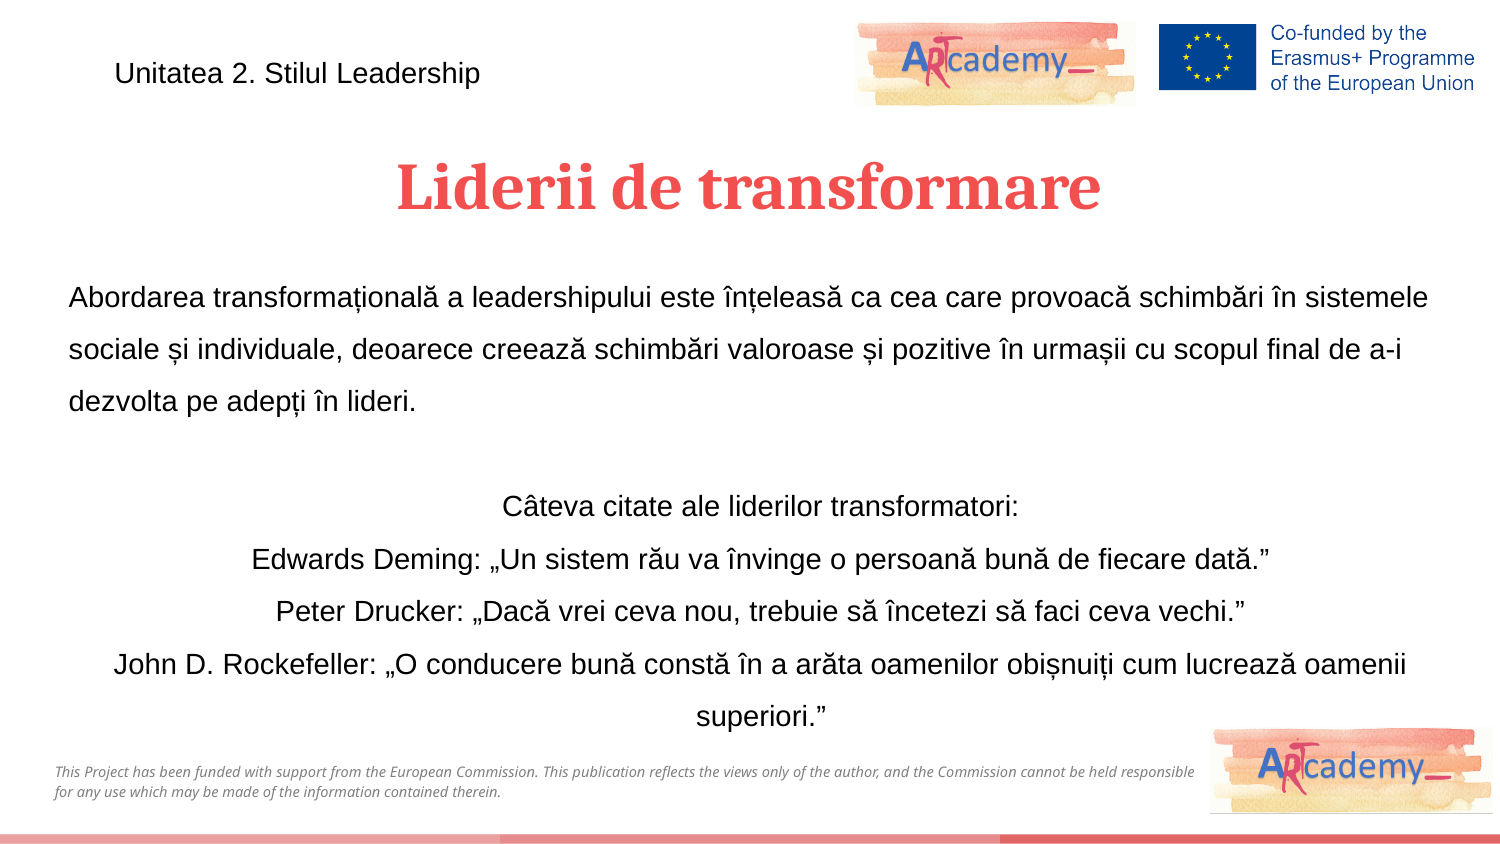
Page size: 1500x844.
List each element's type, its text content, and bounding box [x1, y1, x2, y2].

text_box This Project has been funded with support from the European Commission. This publication reflects the views only of the author, and the Commission cannot be held responsible for any use which may be made of the information contained therein. [39, 754, 1205, 799]
picture [1210, 709, 1493, 844]
list Abordarea transformațională a leadershipului este înțeleasă ca cea care provoacă schimbări în sistemele sociale și individuale, deoarece creează schimbări valoroase și pozitive în urmașii cu scopul final de a-i dezvolta pe adepți în lideri. Câteva citate ale liderilor transformatori: Edwards Deming: „Un sistem rău va învinge o persoană bună de fiecare dată.” Peter Drucker: „Dacă vrei ceva nou, trebuie să încetezi să faci ceva vechi.” John D. Rockefeller: „O conducere bună constă în a arăta oamenilor obișnuiți cum lucrează oamenii superiori.” [30, 245, 1469, 698]
picture [854, 2, 1137, 138]
text_box Unitatea 2. Stilul Leadership [99, 46, 749, 97]
picture [1158, 24, 1474, 94]
title Liderii de transformare [42, 132, 1458, 239]
